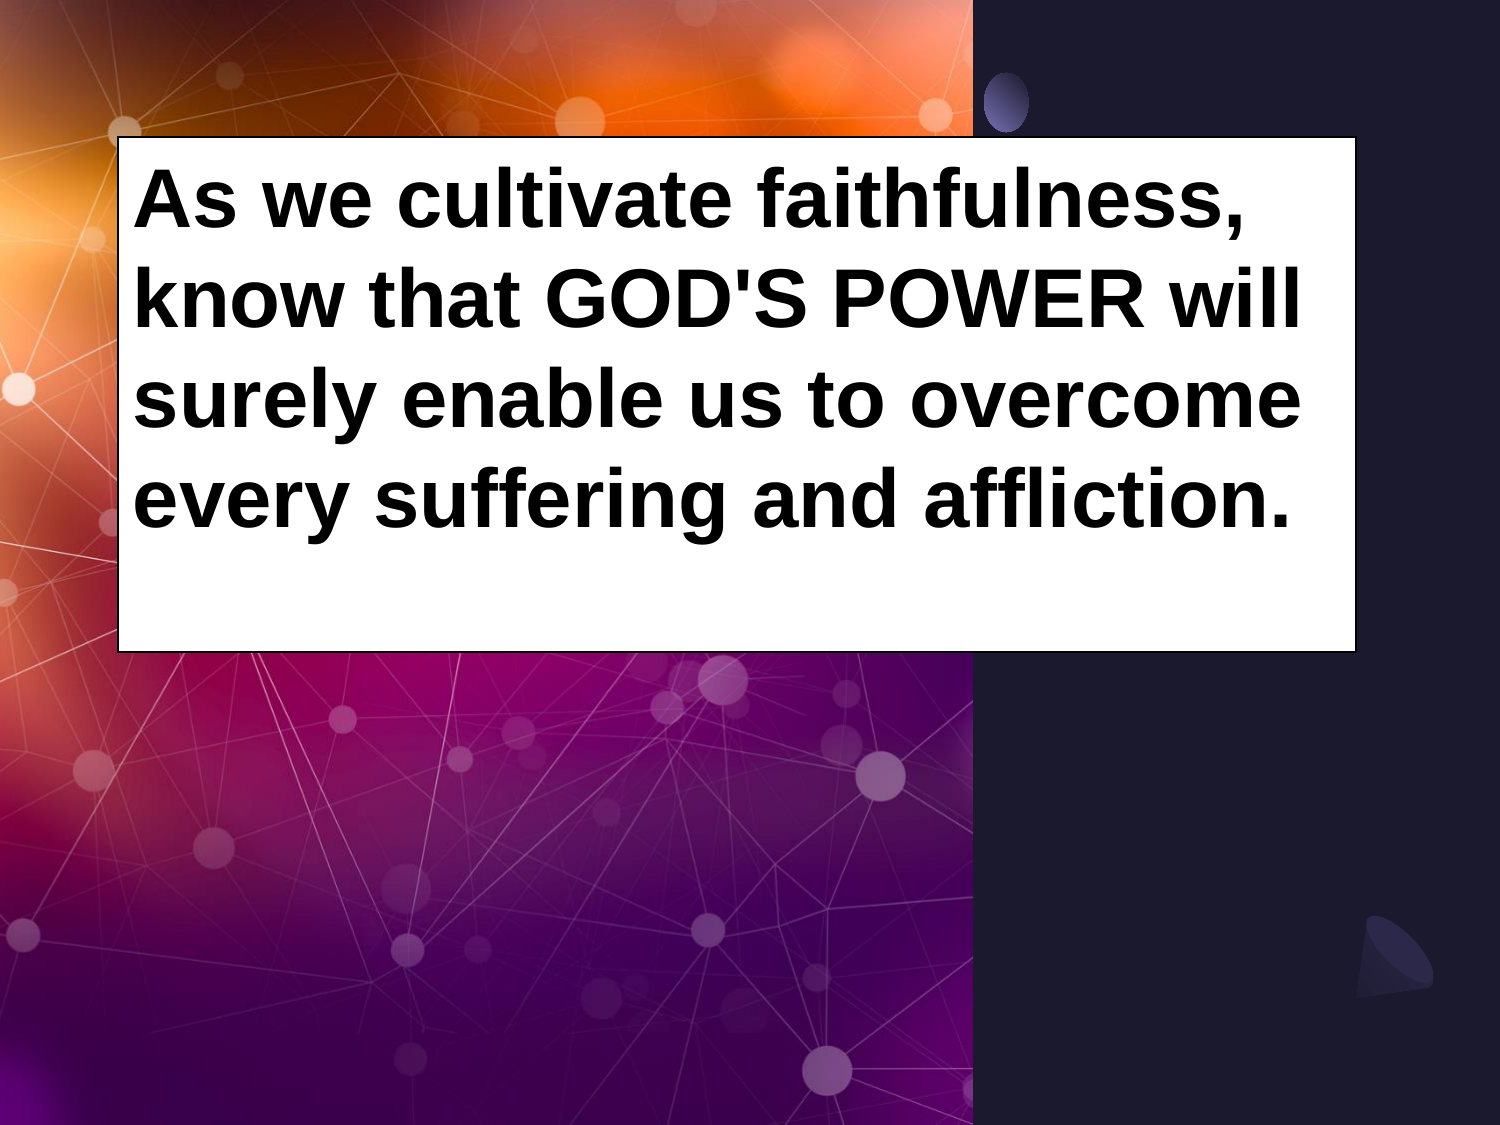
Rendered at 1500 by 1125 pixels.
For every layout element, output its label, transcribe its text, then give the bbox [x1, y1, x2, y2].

text_box As we cultivate faithfulness, know that GOD'S POWER will surely enable us to overcome every suffering and affliction. [973, 136, 1357, 653]
picture [0, 0, 973, 1125]
